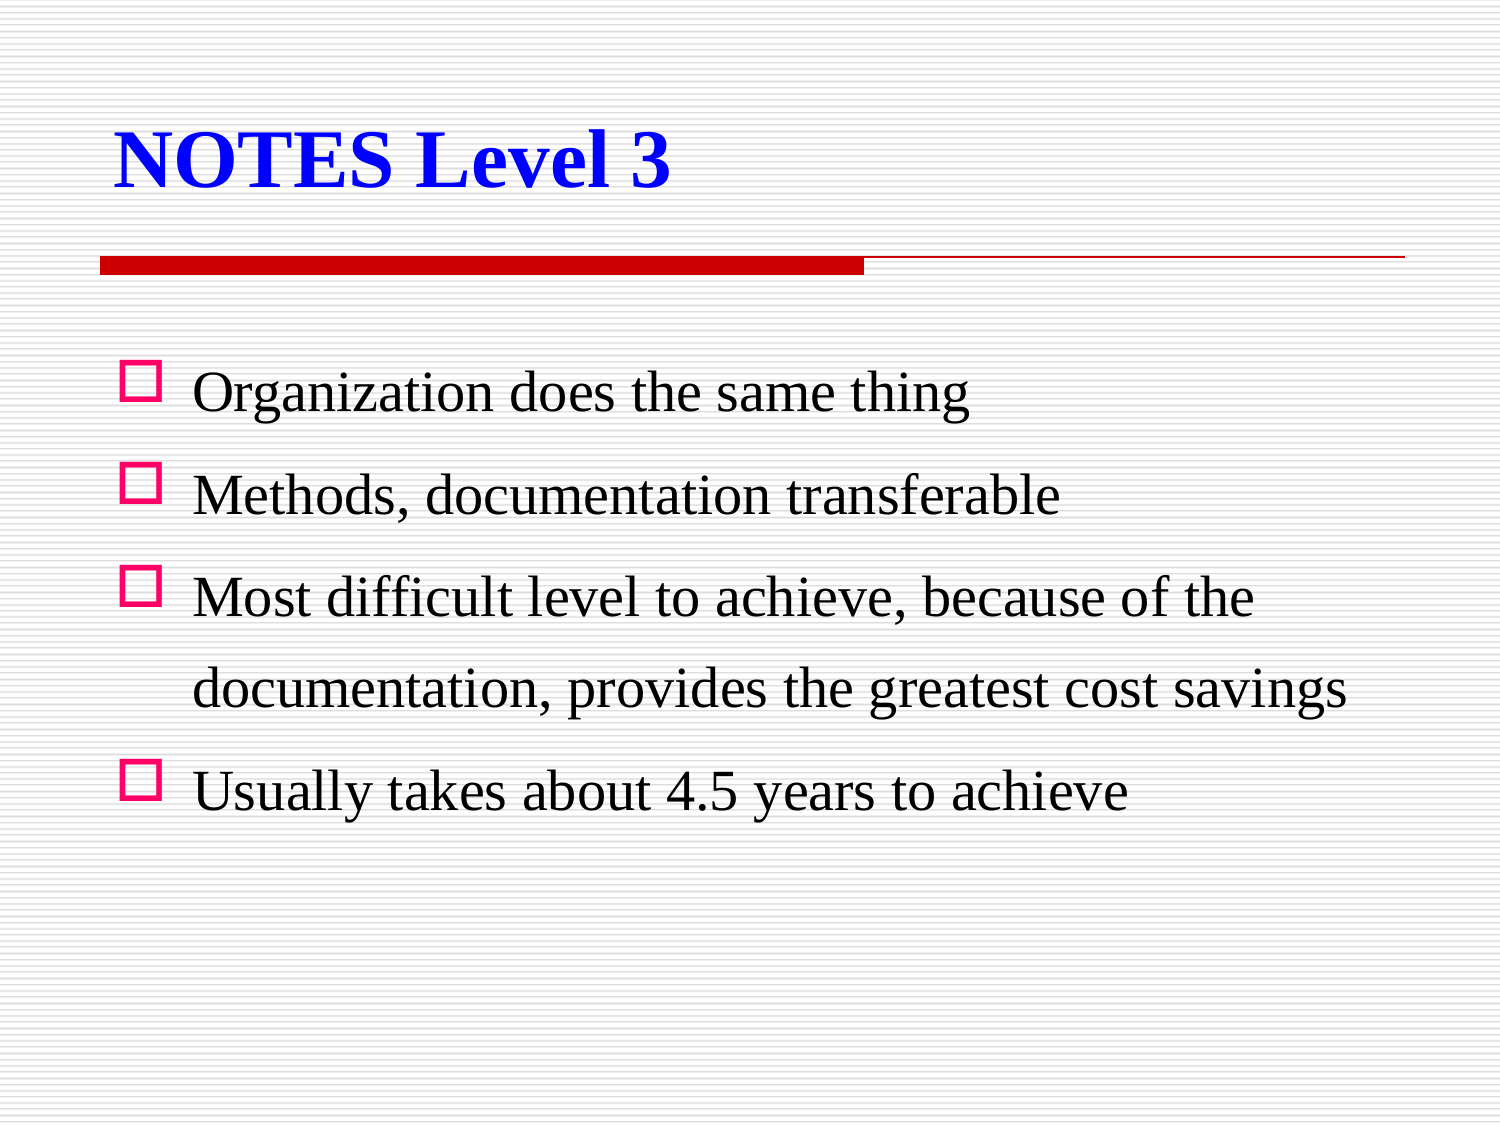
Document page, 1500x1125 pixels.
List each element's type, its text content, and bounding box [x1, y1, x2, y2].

picture [0, 0, 1500, 1125]
text_box Organization does the same thing Methods, documentation transferable Most difficult level to achieve, because of the documentation, provides the greatest cost savings Usually takes about 4.5 years to achieve [100, 324, 1500, 1000]
text_box NOTES Level 3 [78, 60, 1354, 248]
